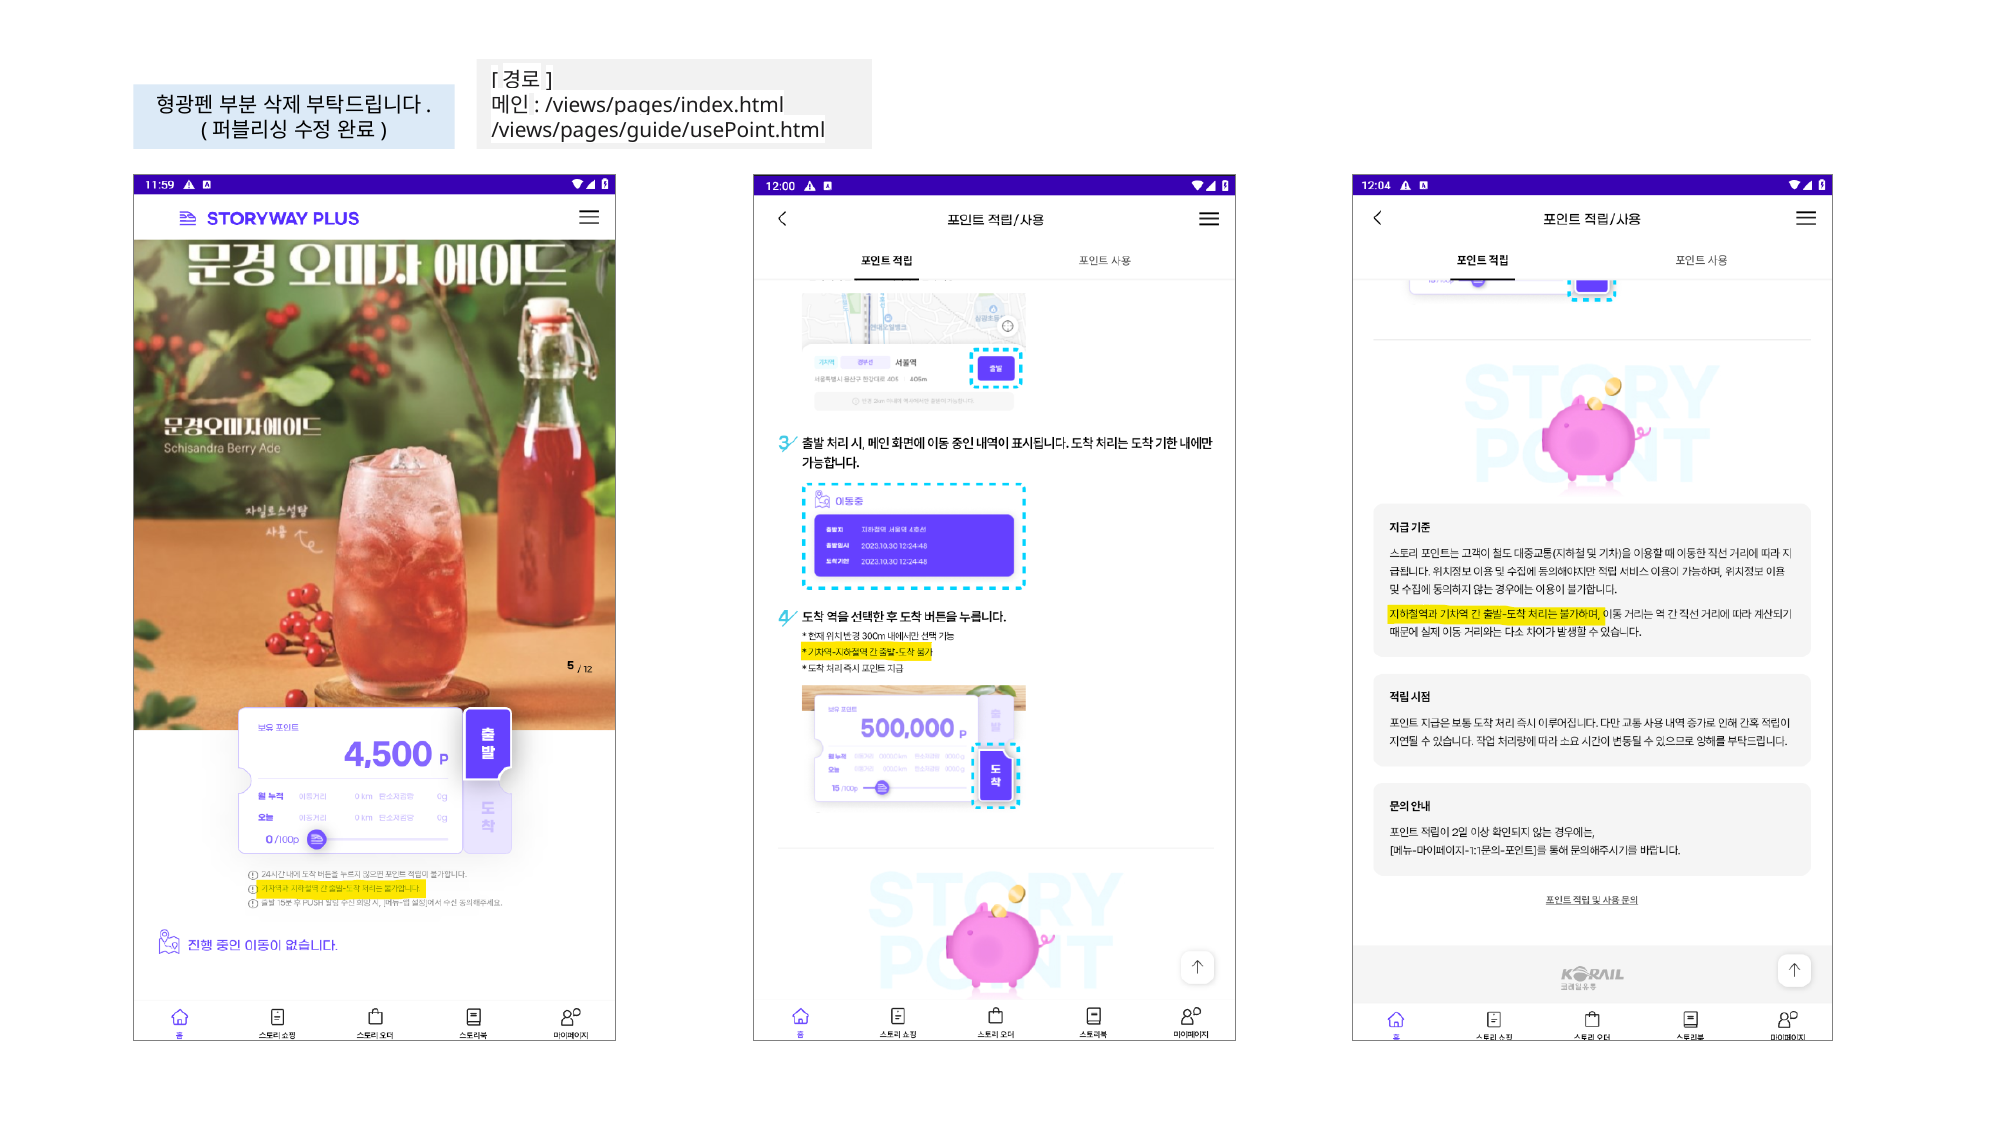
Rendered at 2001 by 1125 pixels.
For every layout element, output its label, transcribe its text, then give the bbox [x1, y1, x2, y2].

text_box 형광펜 부분 삭제 부탁드립니다. (퍼블리싱 수정 완료) [133, 84, 455, 149]
picture [132, 174, 617, 1042]
picture [752, 174, 1237, 1042]
text_box [경로] 메인: /views/pages/index.html /views/pages/guide/usePoint.html [476, 59, 872, 149]
picture [1351, 174, 1834, 1042]
